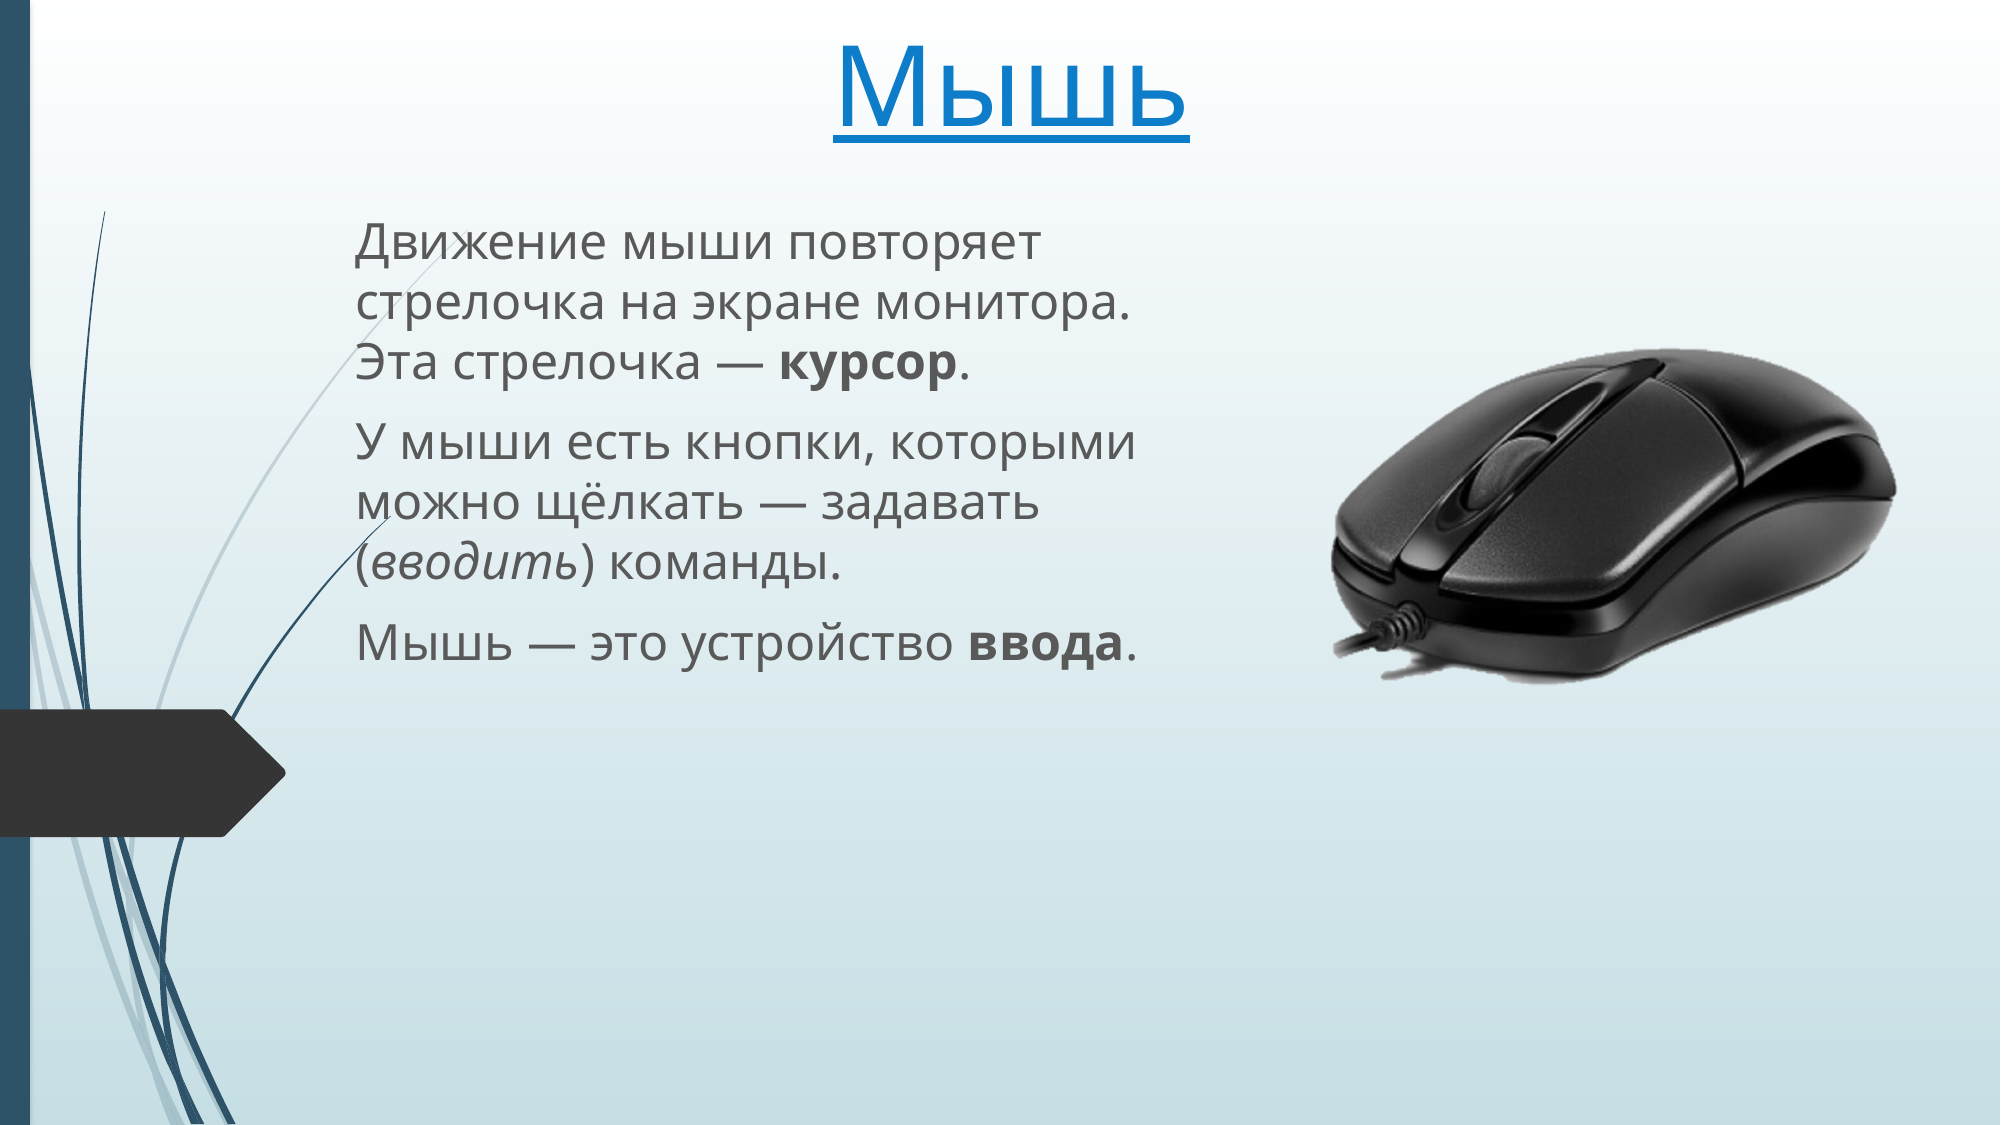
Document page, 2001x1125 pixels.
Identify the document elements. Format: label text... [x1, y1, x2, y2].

picture [1294, 201, 1927, 799]
title Мышь [817, 0, 1281, 175]
subtitle Движение мыши повторяет стрелочка на экране монитора. Эта стрелочка — курсор. У мыши есть кнопки, которыми можно щёлкать — задавать (вводить) команды. Мышь — это устройство ввода. [340, 201, 1206, 1008]
